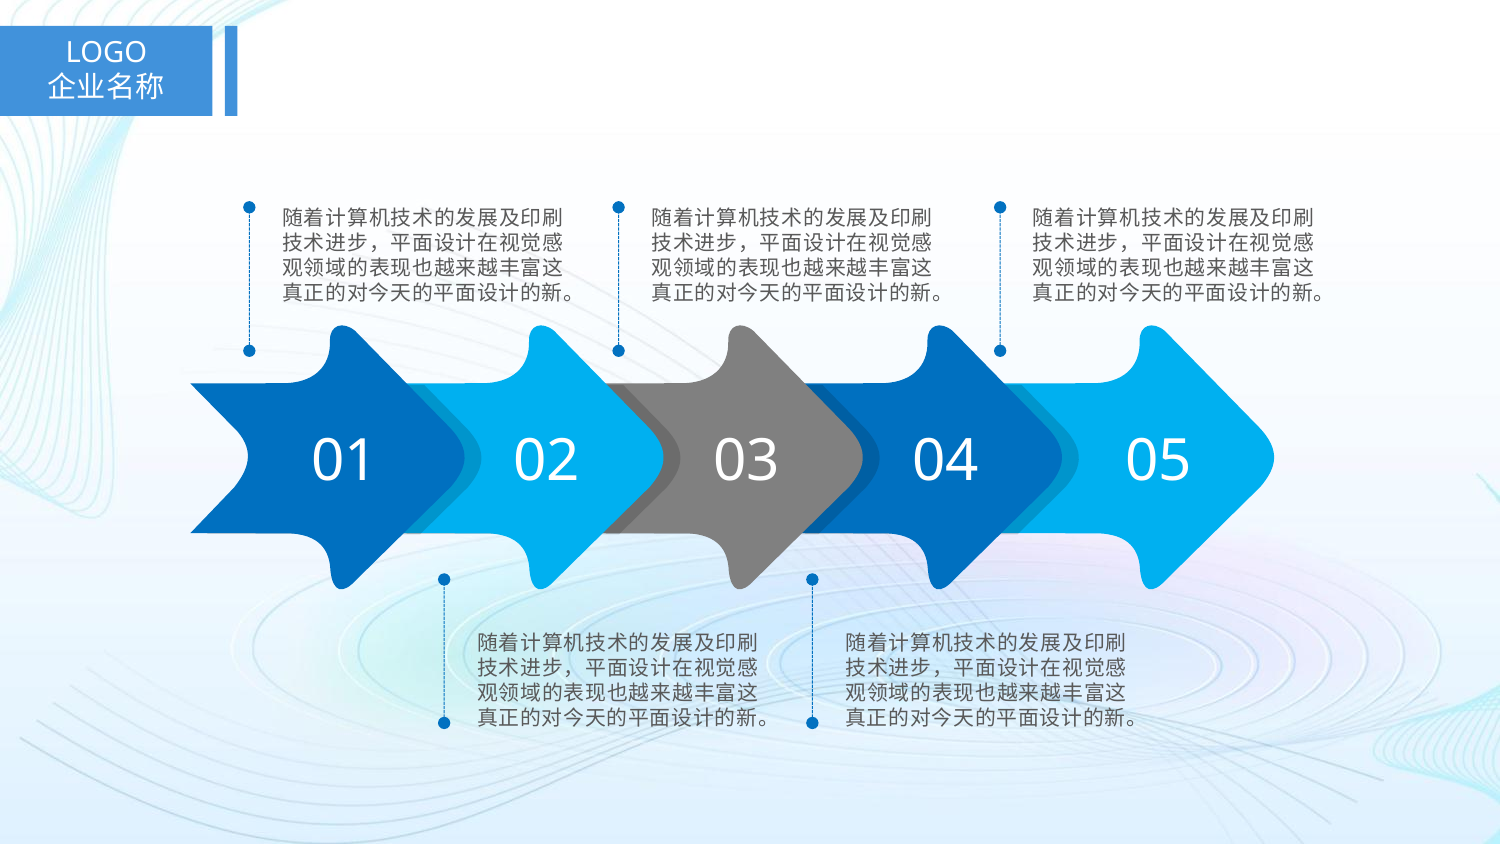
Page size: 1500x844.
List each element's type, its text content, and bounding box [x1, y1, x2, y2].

text_box 随着计算机技术的发展及印刷技术进步，平面设计在视觉感观领域的表现也越来越丰富这真正的对今天的平面设计的新。 [1018, 197, 1329, 312]
picture [0, 0, 1500, 844]
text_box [1079, 325, 1275, 590]
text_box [482, 325, 681, 590]
text_box 随着计算机技术的发展及印刷技术进步，平面设计在视觉感观领域的表现也越来越丰富这真正的对今天的平面设计的新。 [830, 622, 1142, 738]
text_box 随着计算机技术的发展及印刷技术进步，平面设计在视觉感观领域的表现也越来越丰富这真正的对今天的平面设计的新。 [267, 197, 579, 312]
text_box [681, 325, 880, 590]
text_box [190, 325, 482, 590]
text_box 随着计算机技术的发展及印刷技术进步，平面设计在视觉感观领域的表现也越来越丰富这真正的对今天的平面设计的新。 [462, 622, 774, 738]
text_box 随着计算机技术的发展及印刷技术进步，平面设计在视觉感观领域的表现也越来越丰富这真正的对今天的平面设计的新。 [636, 197, 948, 312]
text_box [880, 325, 1079, 590]
